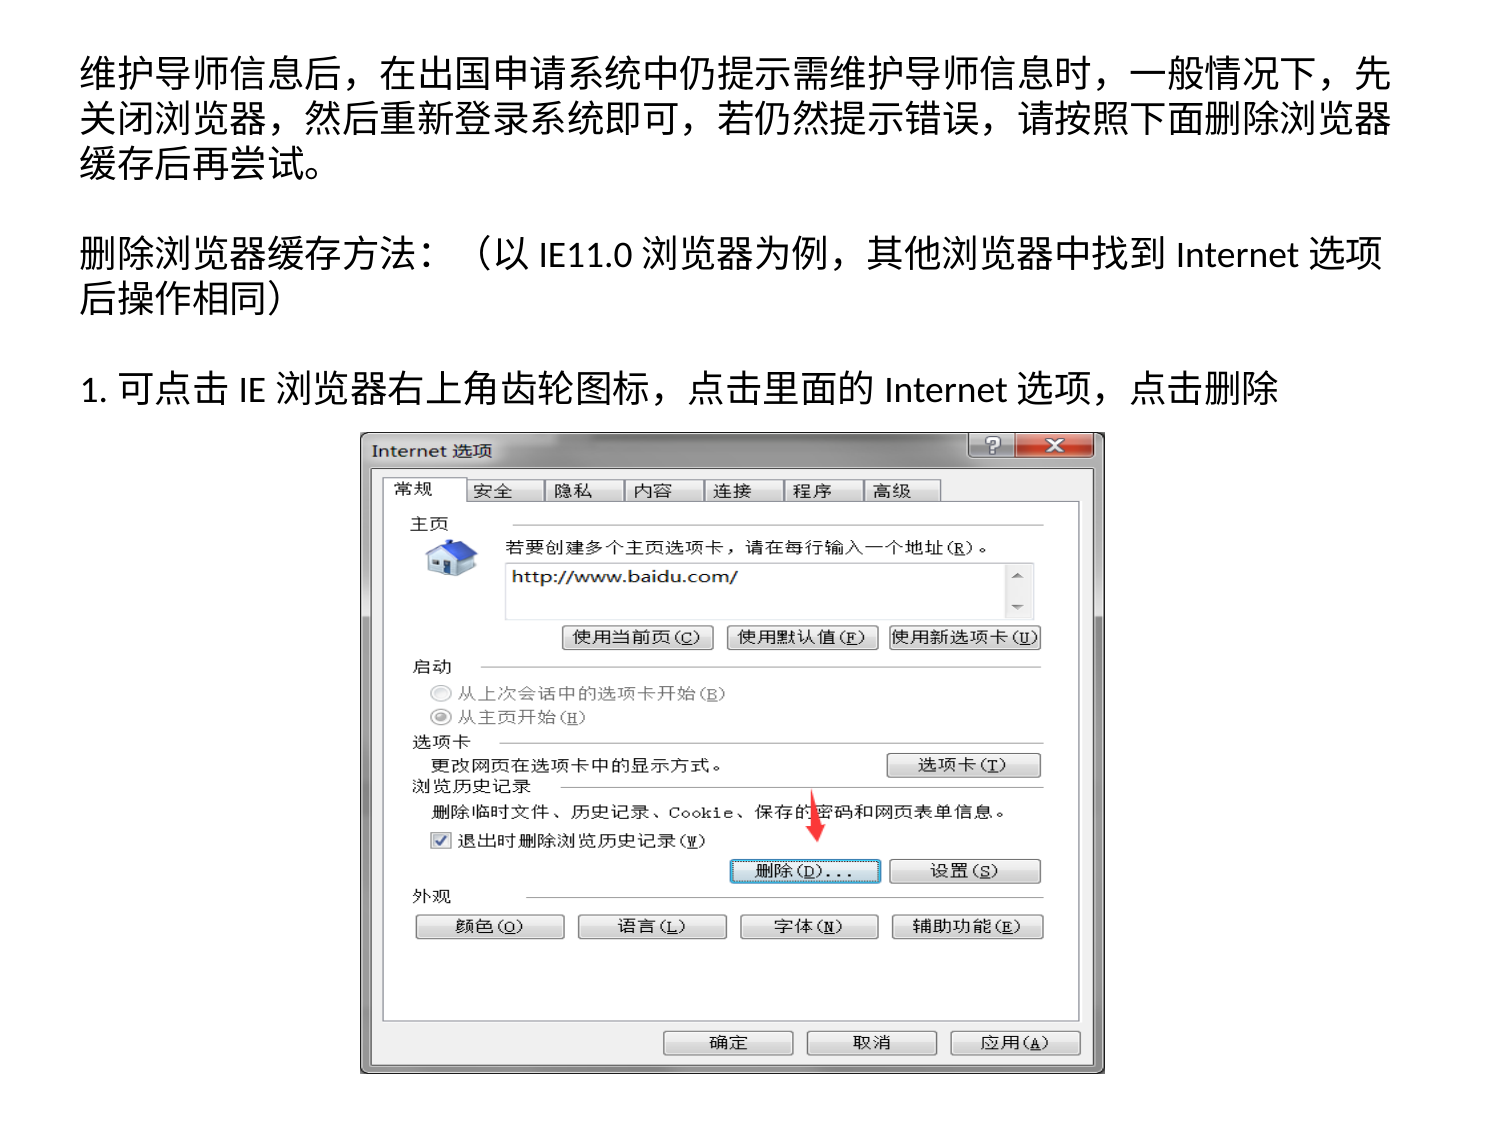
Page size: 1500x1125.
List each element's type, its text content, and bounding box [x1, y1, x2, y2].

picture [359, 432, 1105, 1074]
text_box 维护导师信息后，在出国申请系统中仍提示需维护导师信息时，一般情况下，先关闭浏览器，然后重新登录系统即可，若仍然提示错误，请按照下面删除浏览器缓存后再尝试。 删除浏览器缓存方法：（以IE11.0浏览器为例，其他浏览器中找到Internet选项后操作相同） 1.可点击IE浏览器右上角齿轮图标，点击里面的Internet选项，点击删除 [64, 42, 1424, 508]
